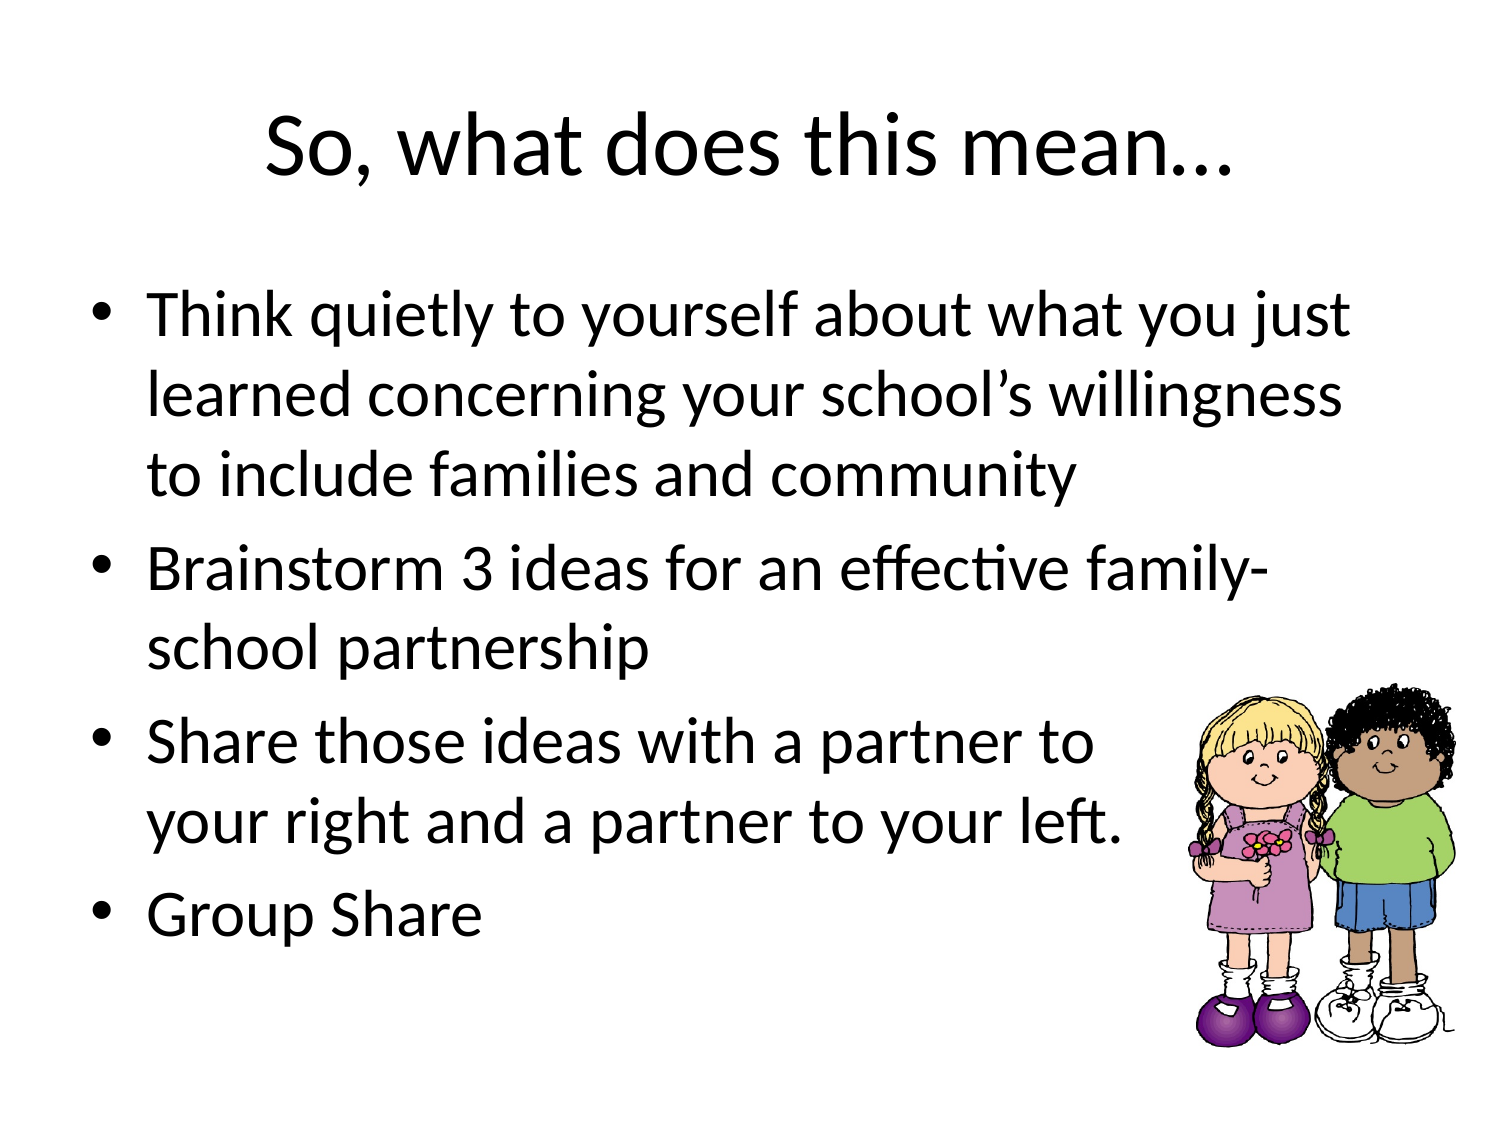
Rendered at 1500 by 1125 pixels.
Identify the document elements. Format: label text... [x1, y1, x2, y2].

picture [990, 683, 1500, 1048]
list Think quietly to yourself about what you just learned concerning your school’s willingness to include families and community Brainstorm 3 ideas for an effective family-school partnership Share those ideas with a partner to your right and a partner to your left. Group Share [75, 262, 1425, 1005]
title So, what does this mean… [75, 45, 1425, 233]
